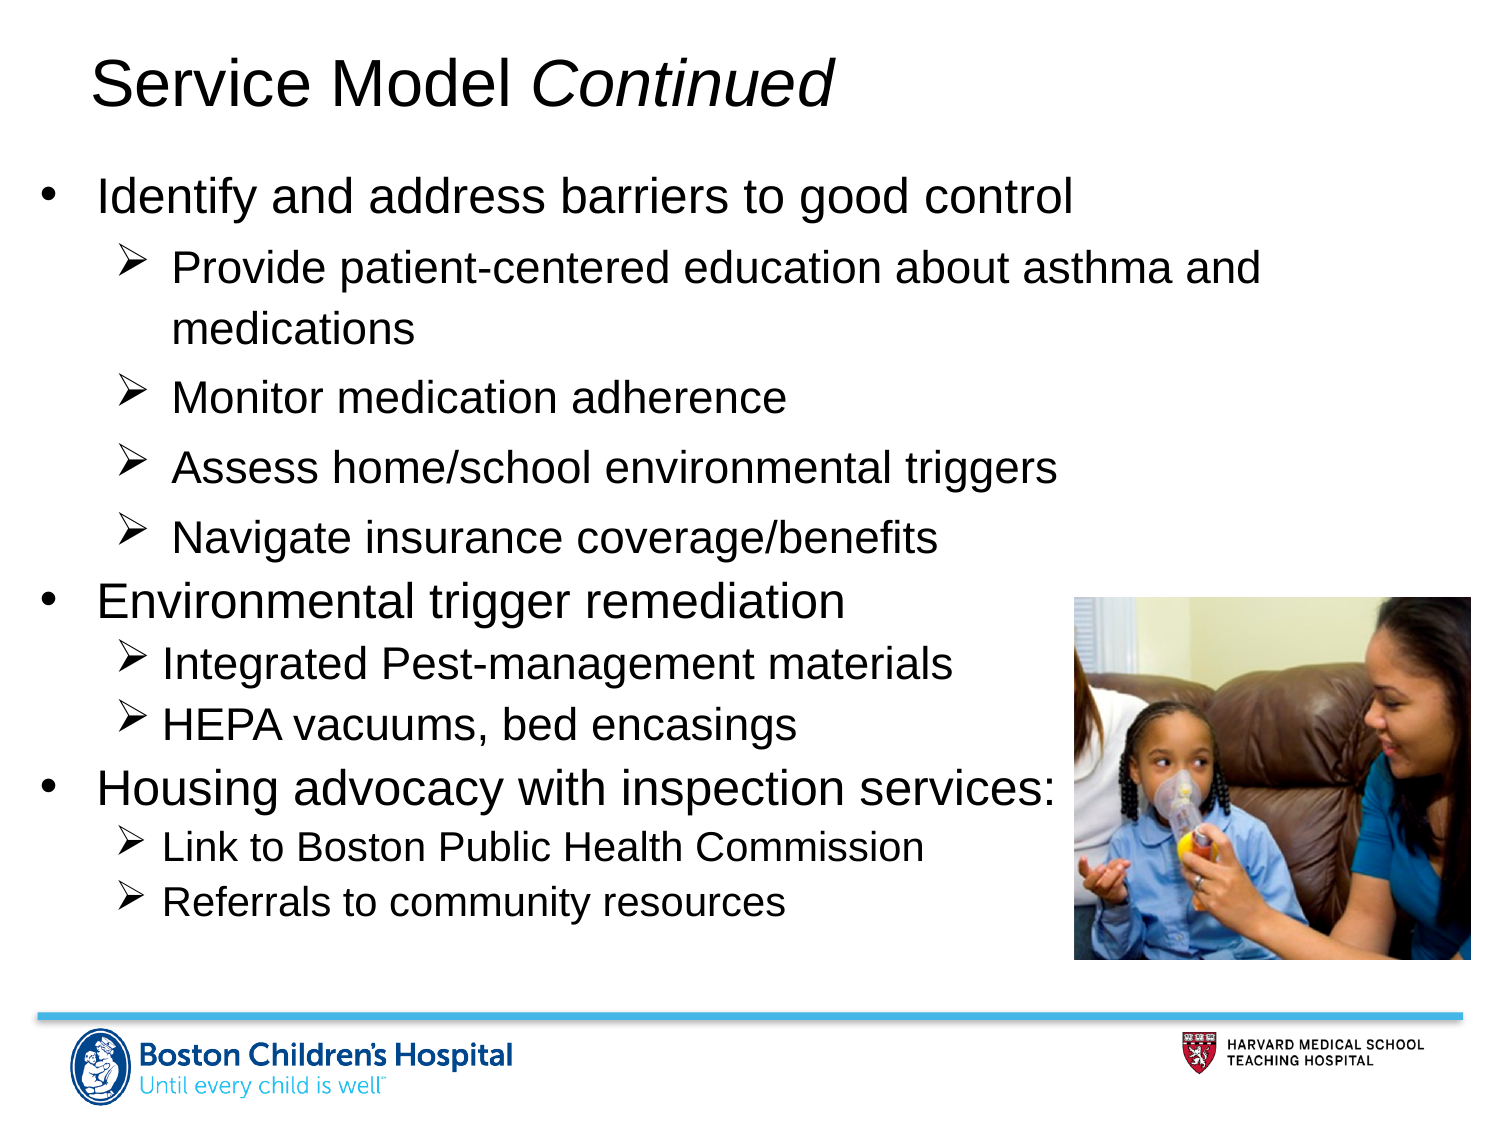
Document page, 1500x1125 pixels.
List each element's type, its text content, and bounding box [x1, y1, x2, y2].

title Service Model Continued [75, 0, 1425, 161]
list Identify and address barriers to good control Provide patient-centered education about asthma and medications Monitor medication adherence Assess home/school environmental triggers Navigate insurance coverage/benefits Environmental trigger remediation Integrated Pest-management materials HEPA vacuums, bed encasings Housing advocacy with inspection services: Link to Boston Public Health Commission Referrals to community resources [24, 149, 1300, 975]
picture [60, 1023, 519, 1111]
picture [1074, 597, 1472, 961]
picture [1181, 1030, 1425, 1075]
